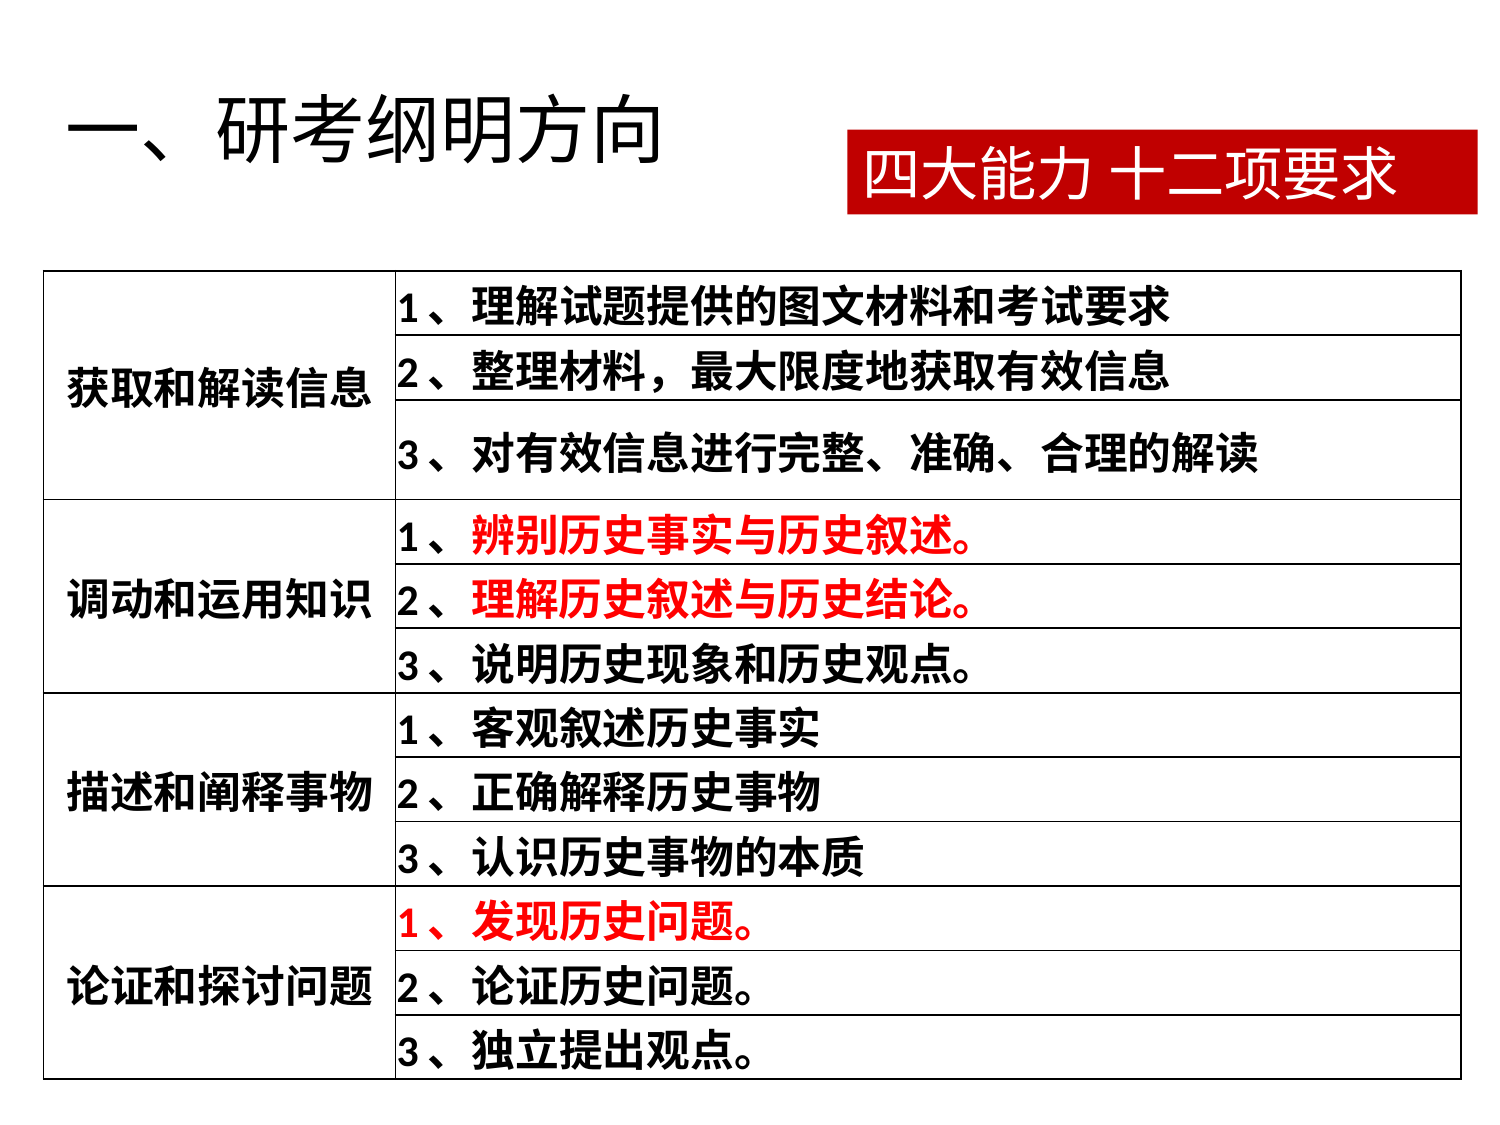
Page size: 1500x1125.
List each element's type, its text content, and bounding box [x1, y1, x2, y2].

table_cell 3、独立提出观点。 [396, 1016, 1460, 1078]
table_cell 1、客观叙述历史事实 [396, 694, 1460, 756]
table_cell 论证和探讨问题 [44, 887, 395, 1078]
table_cell 1、辨别历史事实与历史叙述。 [396, 500, 1460, 563]
table_cell 3、说明历史现象和历史观点。 [396, 629, 1460, 692]
table_cell 调动和运用知识 [44, 500, 395, 692]
text_box 一、研考纲明方向 [51, 74, 698, 180]
table_cell 2、整理材料，最大限度地获取有效信息 [396, 336, 1460, 399]
table_cell 2、理解历史叙述与历史结论。 [396, 565, 1460, 627]
table_cell 描述和阐释事物 [44, 694, 395, 885]
table_cell 1、发现历史问题。 [396, 887, 1460, 950]
table_header 获取和解读信息 [44, 272, 395, 499]
table_header 1、理解试题提供的图文材料和考试要求 [396, 272, 1460, 334]
table_cell 3、对有效信息进行完整、准确、合理的解读 [396, 401, 1460, 499]
table_cell 2、论证历史问题。 [396, 951, 1460, 1014]
table_cell 2、正确解释历史事物 [396, 758, 1460, 821]
text_box 四大能力 十二项要求 [847, 129, 1478, 215]
table_cell 3、认识历史事物的本质 [396, 822, 1460, 885]
